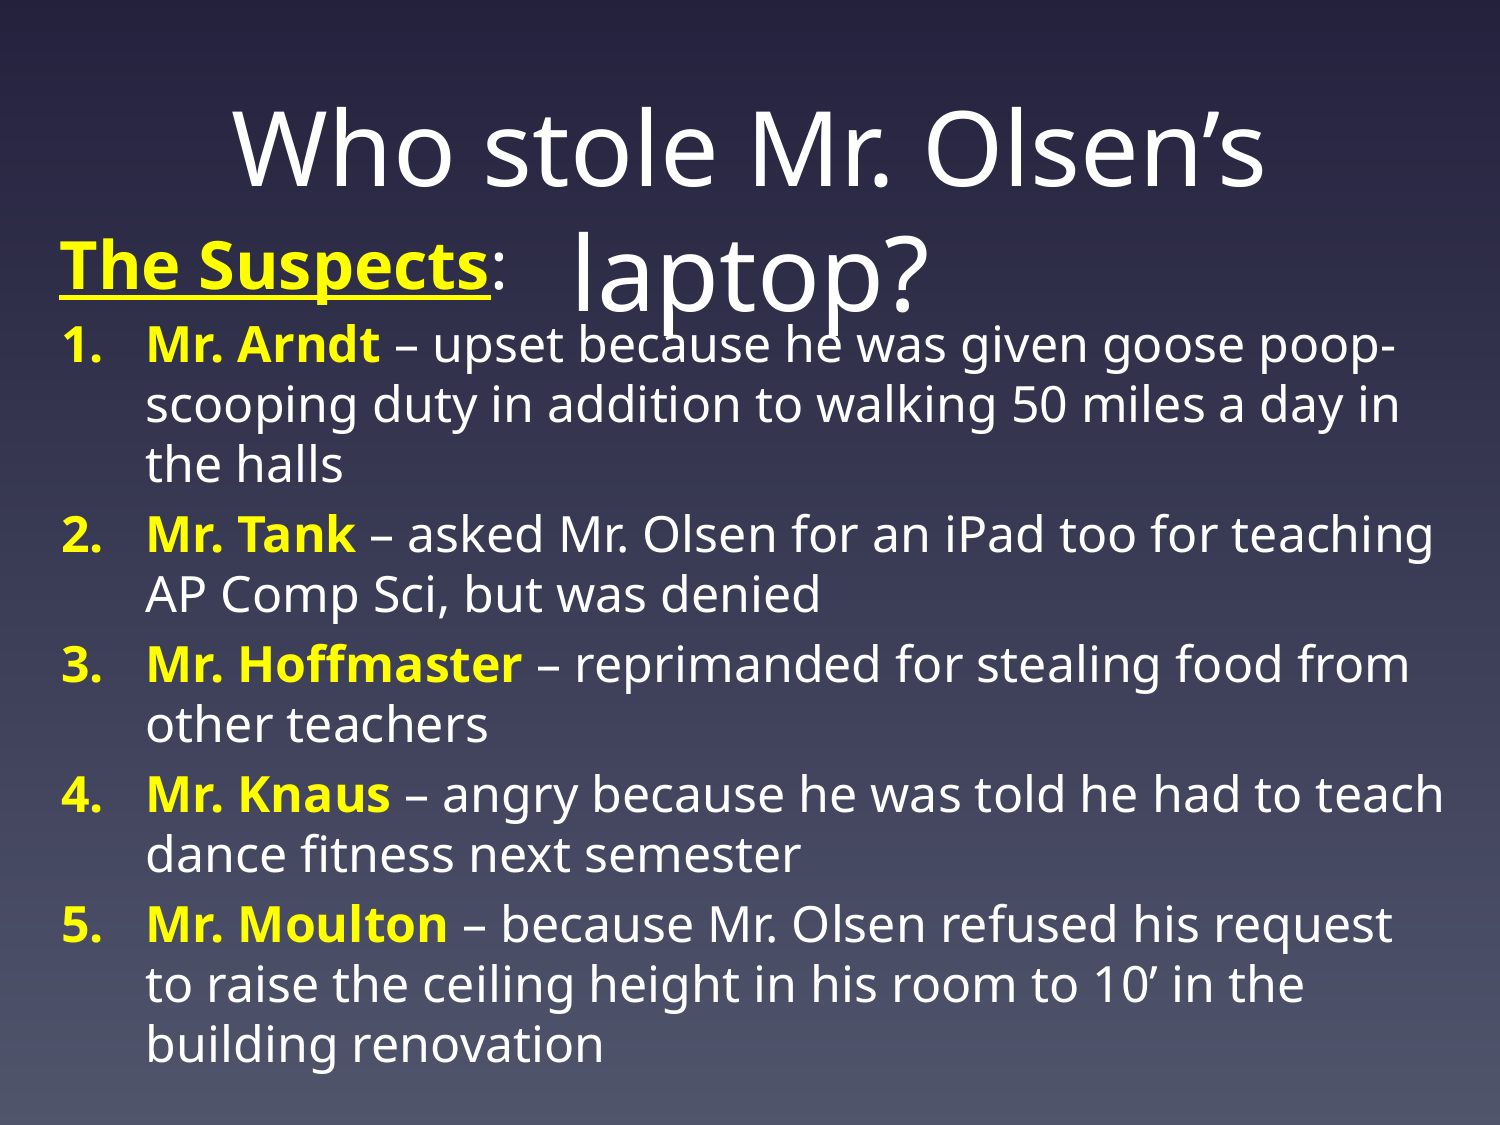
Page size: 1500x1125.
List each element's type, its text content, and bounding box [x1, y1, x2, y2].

title Who stole Mr. Olsen’s laptop? [75, 75, 1425, 208]
list The Suspects: Mr. Arndt – upset because he was given goose poop-scooping duty in addition to walking 50 miles a day in the halls Mr. Tank – asked Mr. Olsen for an iPad too for teaching AP Comp Sci, but was denied Mr. Hoffmaster – reprimanded for stealing food from other teachers Mr. Knaus – angry because he was told he had to teach dance fitness next semester Mr. Moulton – because Mr. Olsen refused his request to raise the ceiling height in his room to 10’ in the building renovation [44, 208, 1464, 1087]
